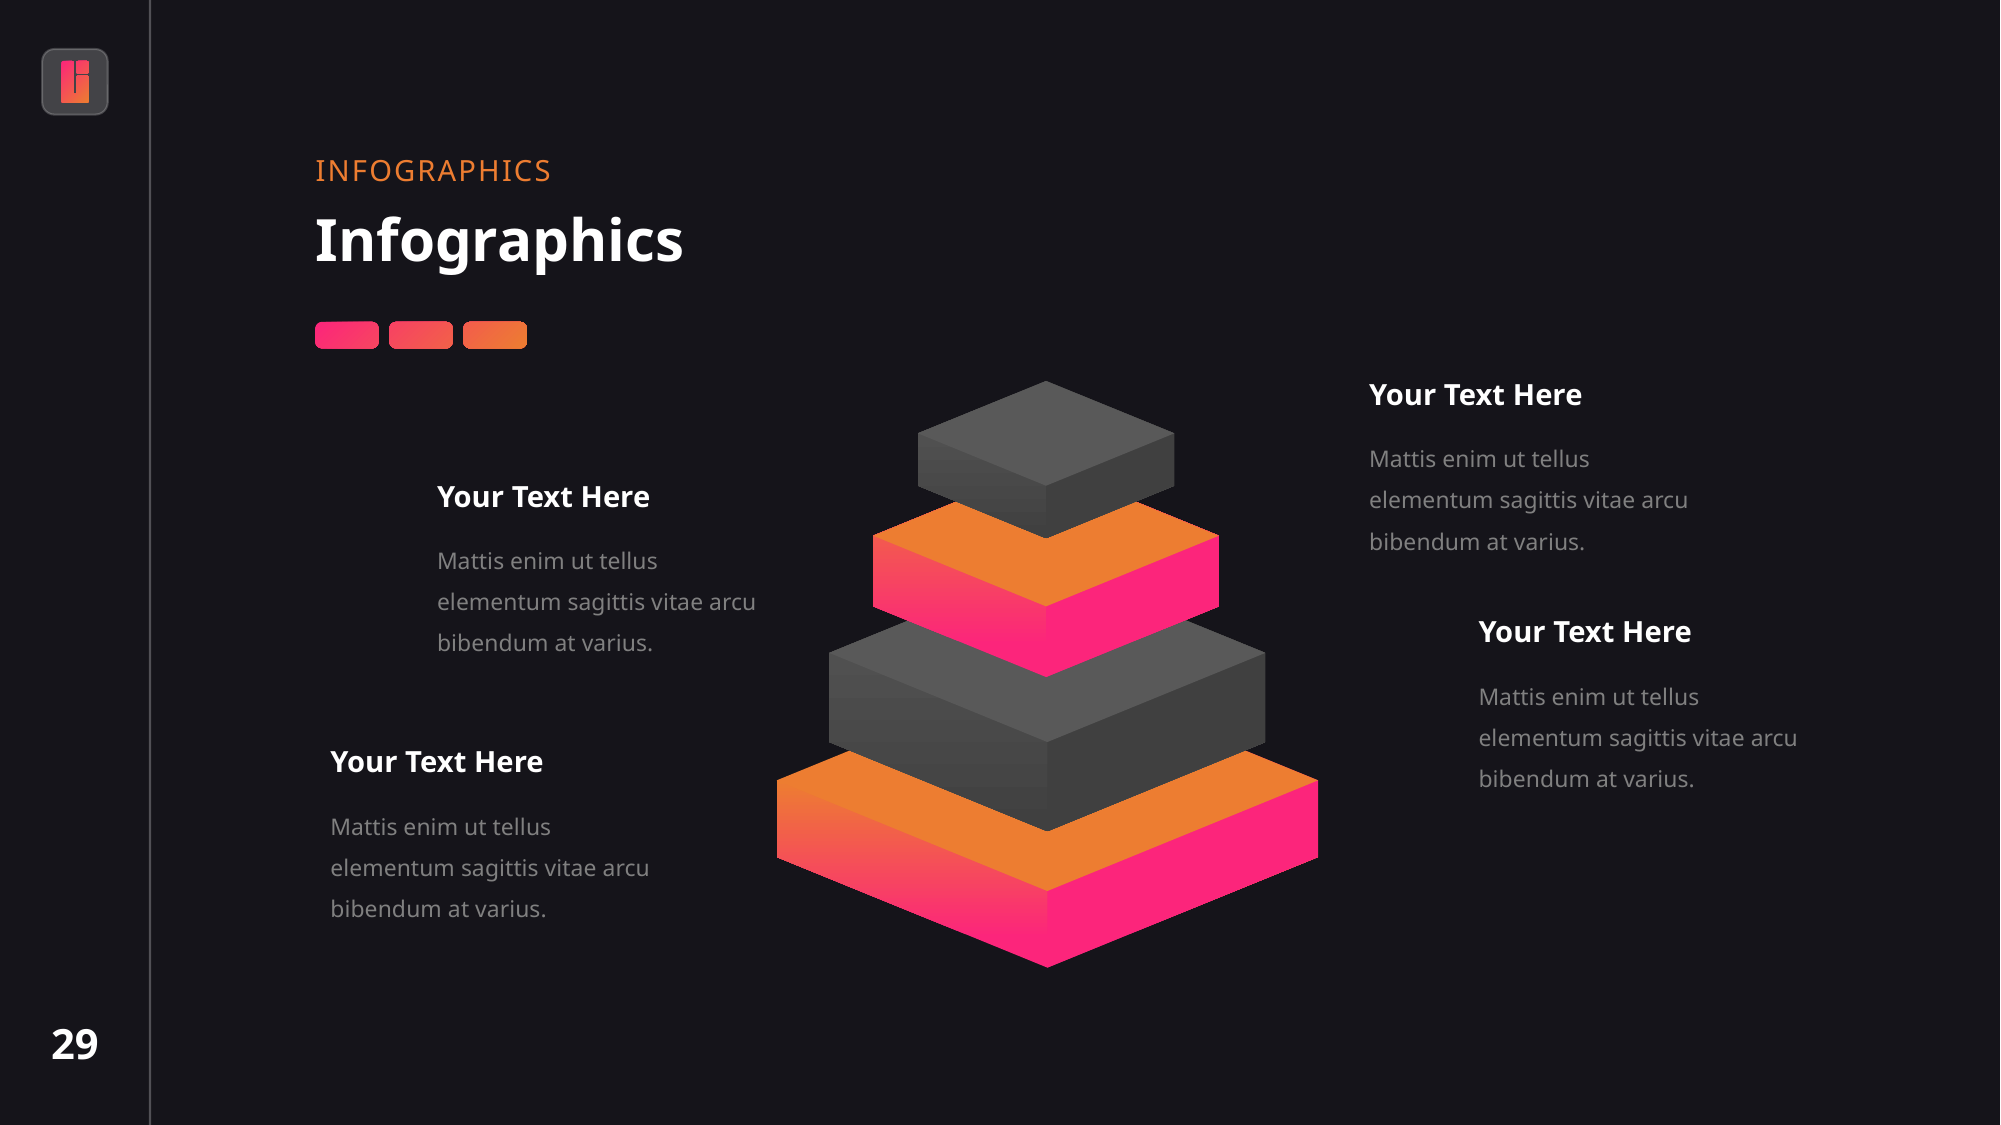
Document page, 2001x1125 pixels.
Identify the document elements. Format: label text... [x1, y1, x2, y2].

text_box [388, 320, 454, 350]
text_box Infographics [300, 195, 899, 280]
text_box [314, 320, 380, 350]
text_box INFOGRAPHICS [300, 144, 642, 195]
text_box [462, 320, 528, 350]
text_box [315, 369, 1835, 968]
